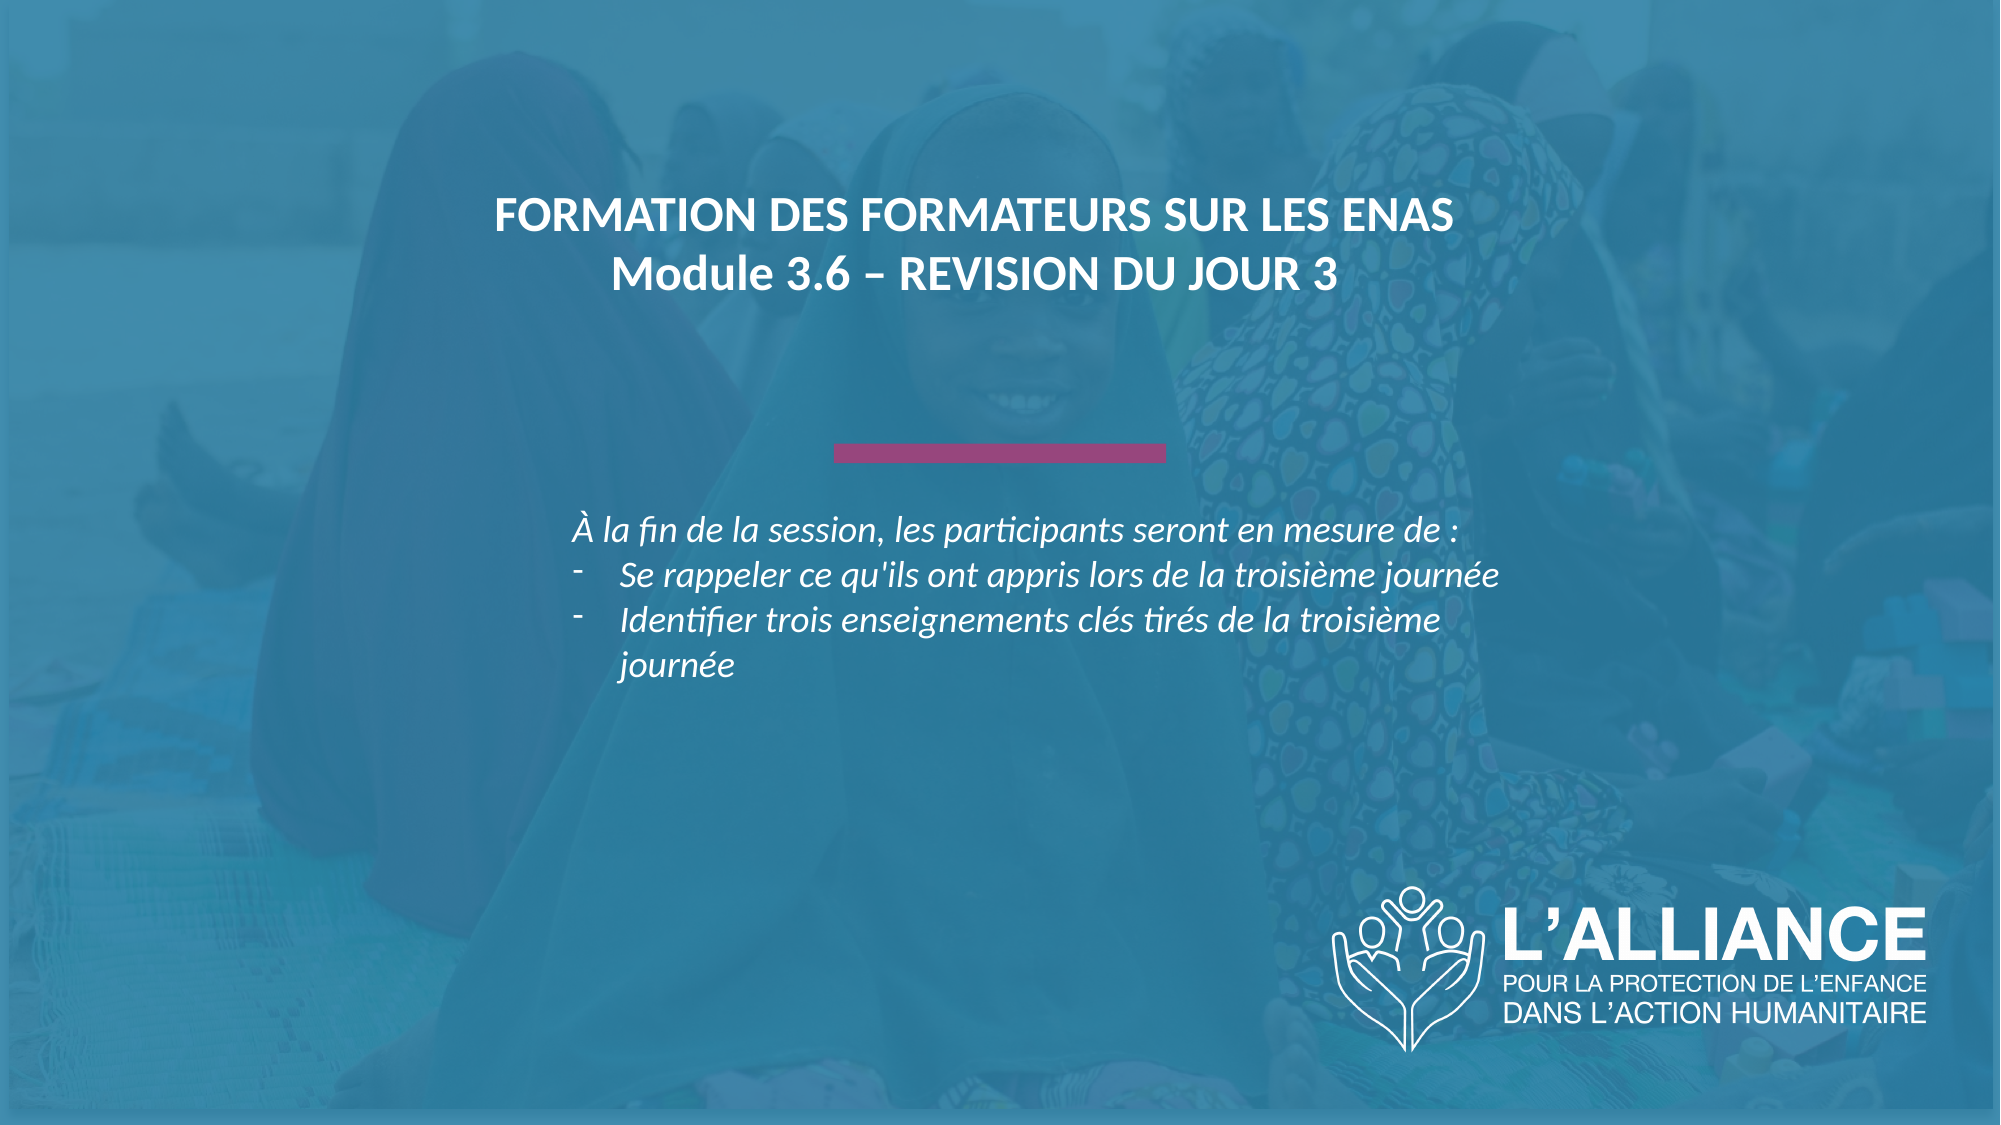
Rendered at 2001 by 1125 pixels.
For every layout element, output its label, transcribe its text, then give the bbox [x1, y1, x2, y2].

text_box À la fin de la session, les participants seront en mesure de : Se rappeler ce qu'ils ont appris lors de la troisième journée Identifier trois enseignements clés tirés de la troisième journée [557, 497, 1558, 693]
picture [1268, 827, 2000, 1106]
list FORMATION DES FORMATEURS SUR LES ENAS Module 3.6 – REVISION DU JOUR 3 [287, 180, 1674, 365]
